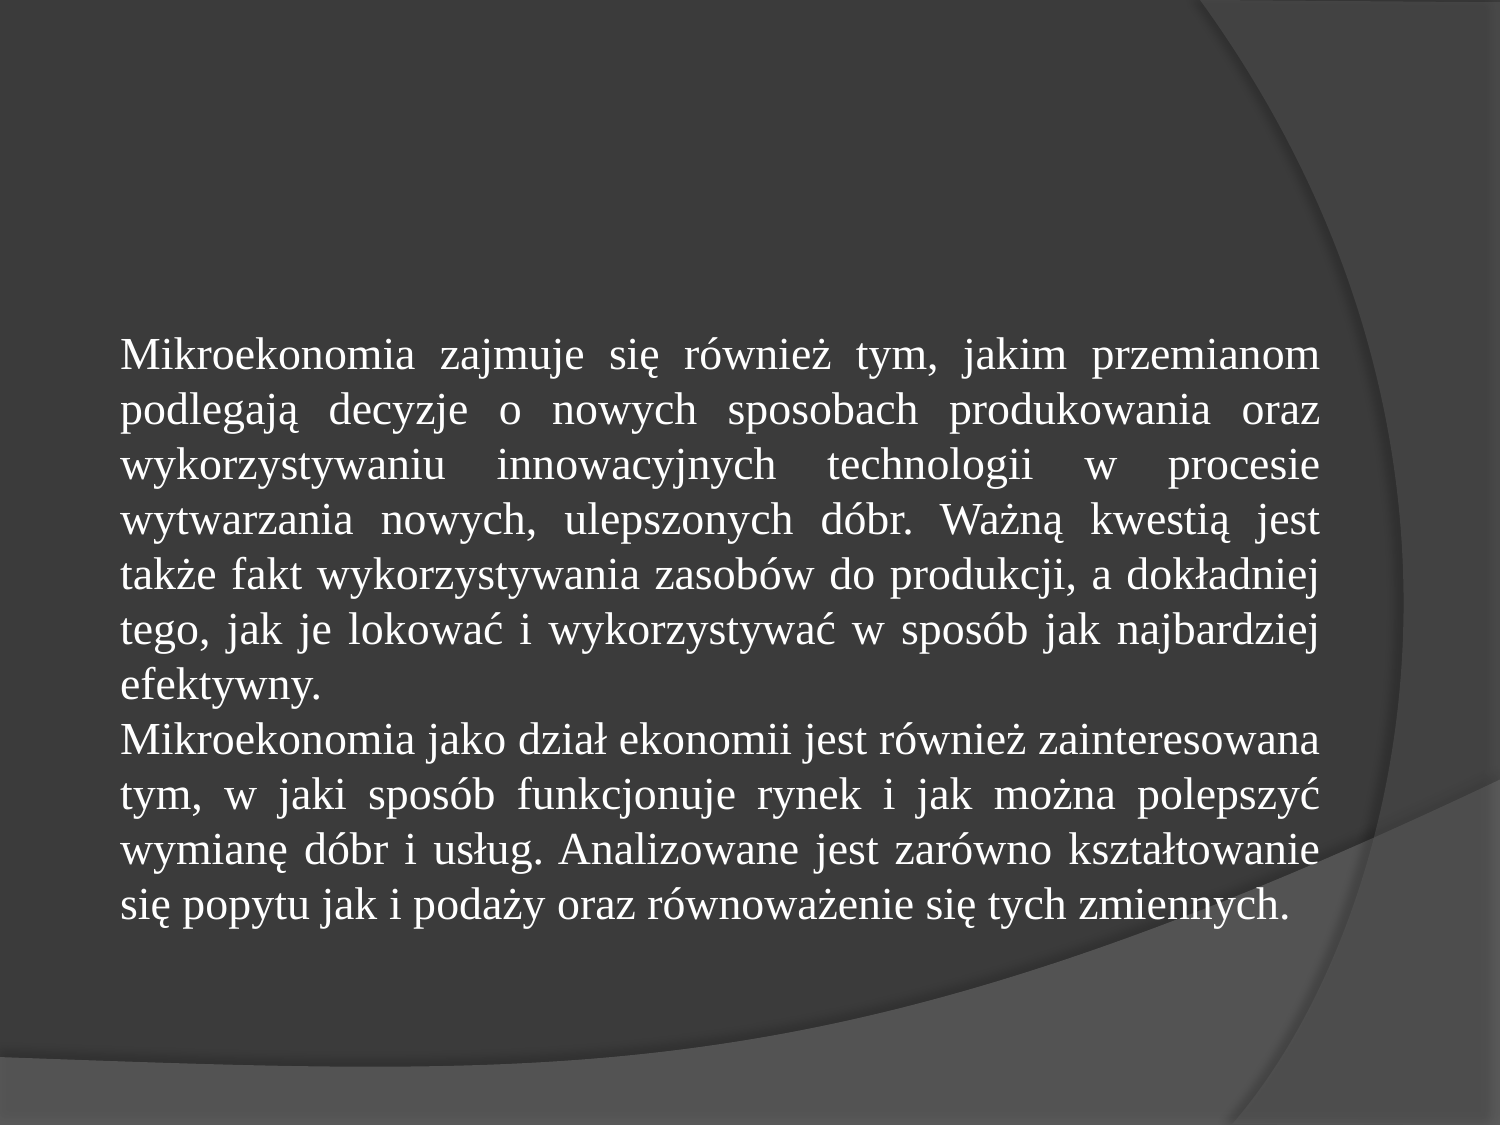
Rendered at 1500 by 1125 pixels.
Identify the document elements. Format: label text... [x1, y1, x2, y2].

text_box Mikroekonomia zajmuje się również tym, jakim przemianom podlegają decyzje o nowych sposobach produkowania oraz wykorzystywaniu innowacyjnych technologii w procesie wytwarzania nowych, ulepszonych dóbr. Ważną kwestią jest także fakt wykorzystywania zasobów do produkcji, a dokładniej tego, jak je lokować i wykorzystywać w sposób jak najbardziej efektywny. Mikroekonomia jako dział ekonomii jest również zainteresowana tym, w jaki sposób funkcjonuje rynek i jak można polepszyć wymianę dóbr i usług. Analizowane jest zarówno kształtowanie się popytu jak i podaży oraz równoważenie się tych zmiennych. [105, 316, 1336, 936]
list [75, 262, 1300, 1005]
